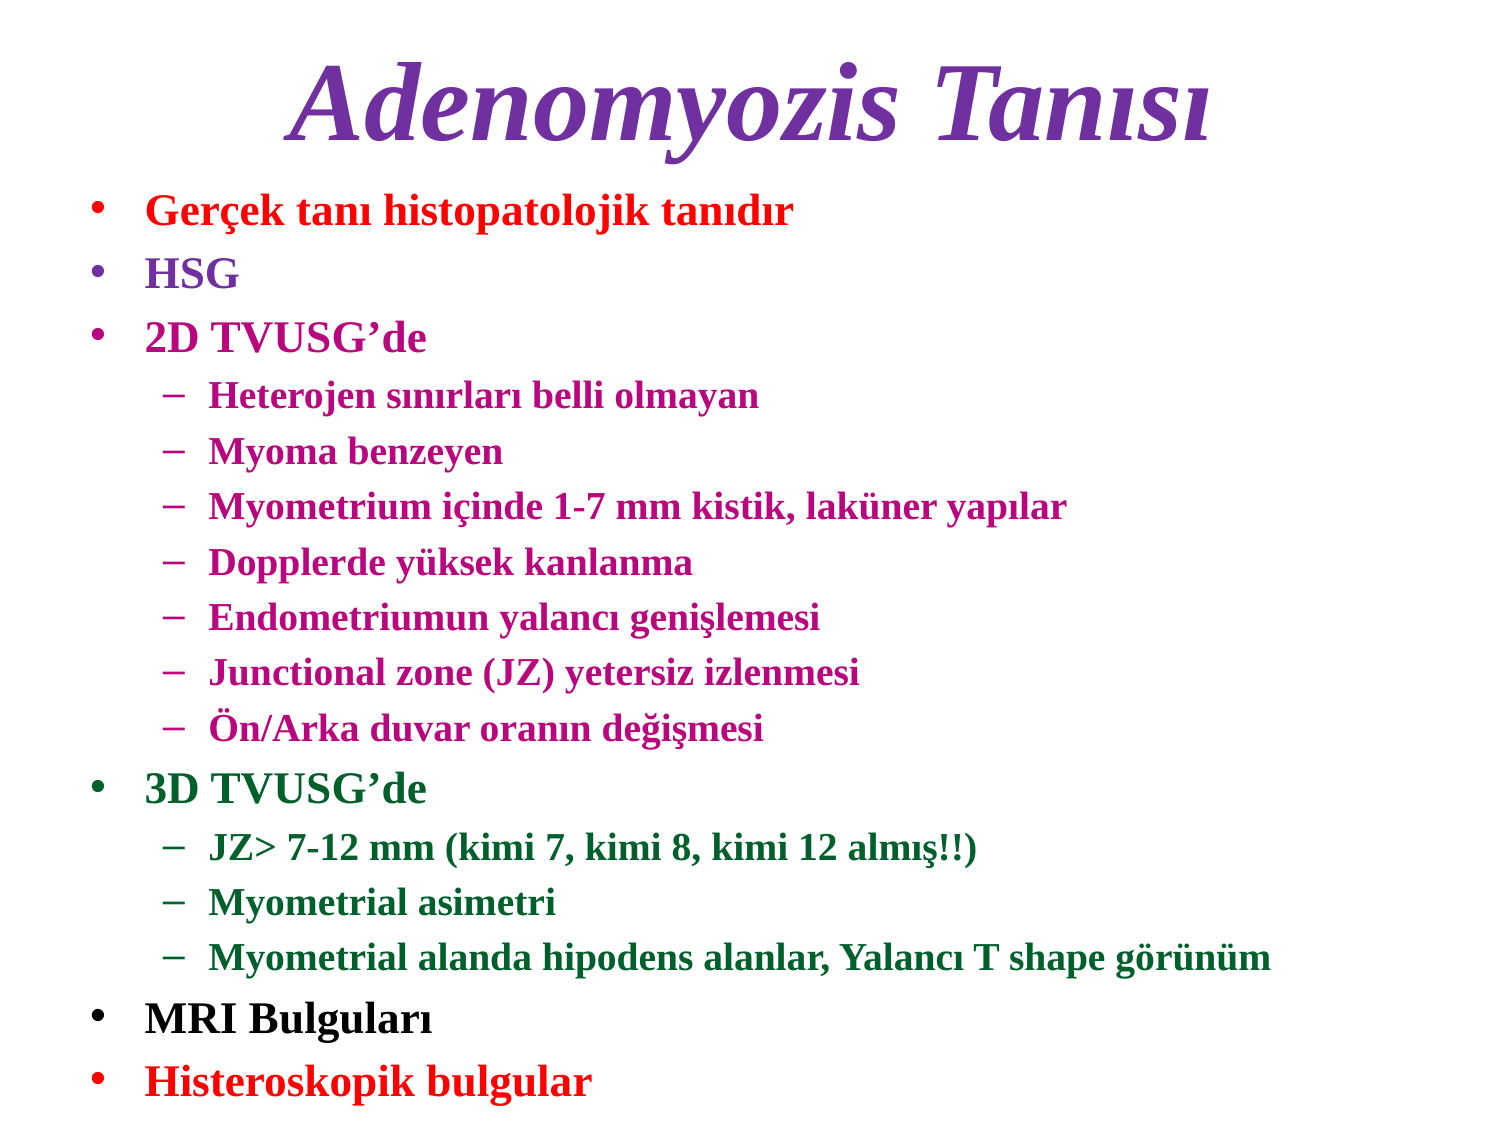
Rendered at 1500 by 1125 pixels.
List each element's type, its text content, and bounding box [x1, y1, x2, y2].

list Gerçek tanı histopatolojik tanıdır HSG 2D TVUSG’de Heterojen sınırları belli olmayan Myoma benzeyen Myometrium içinde 1-7 mm kistik, laküner yapılar Dopplerde yüksek kanlanma Endometriumun yalancı genişlemesi Junctional zone (JZ) yetersiz izlenmesi Ön/Arka duvar oranın değişmesi 3D TVUSG’de JZ> 7-12 mm (kimi 7, kimi 8, kimi 12 almış!!) Myometrial asimetri Myometrial alanda hipodens alanlar, Yalancı T shape görünüm MRI Bulguları Histeroskopik bulgular [75, 172, 1425, 1125]
title Adenomyozis Tanısı [76, 1, 1427, 190]
